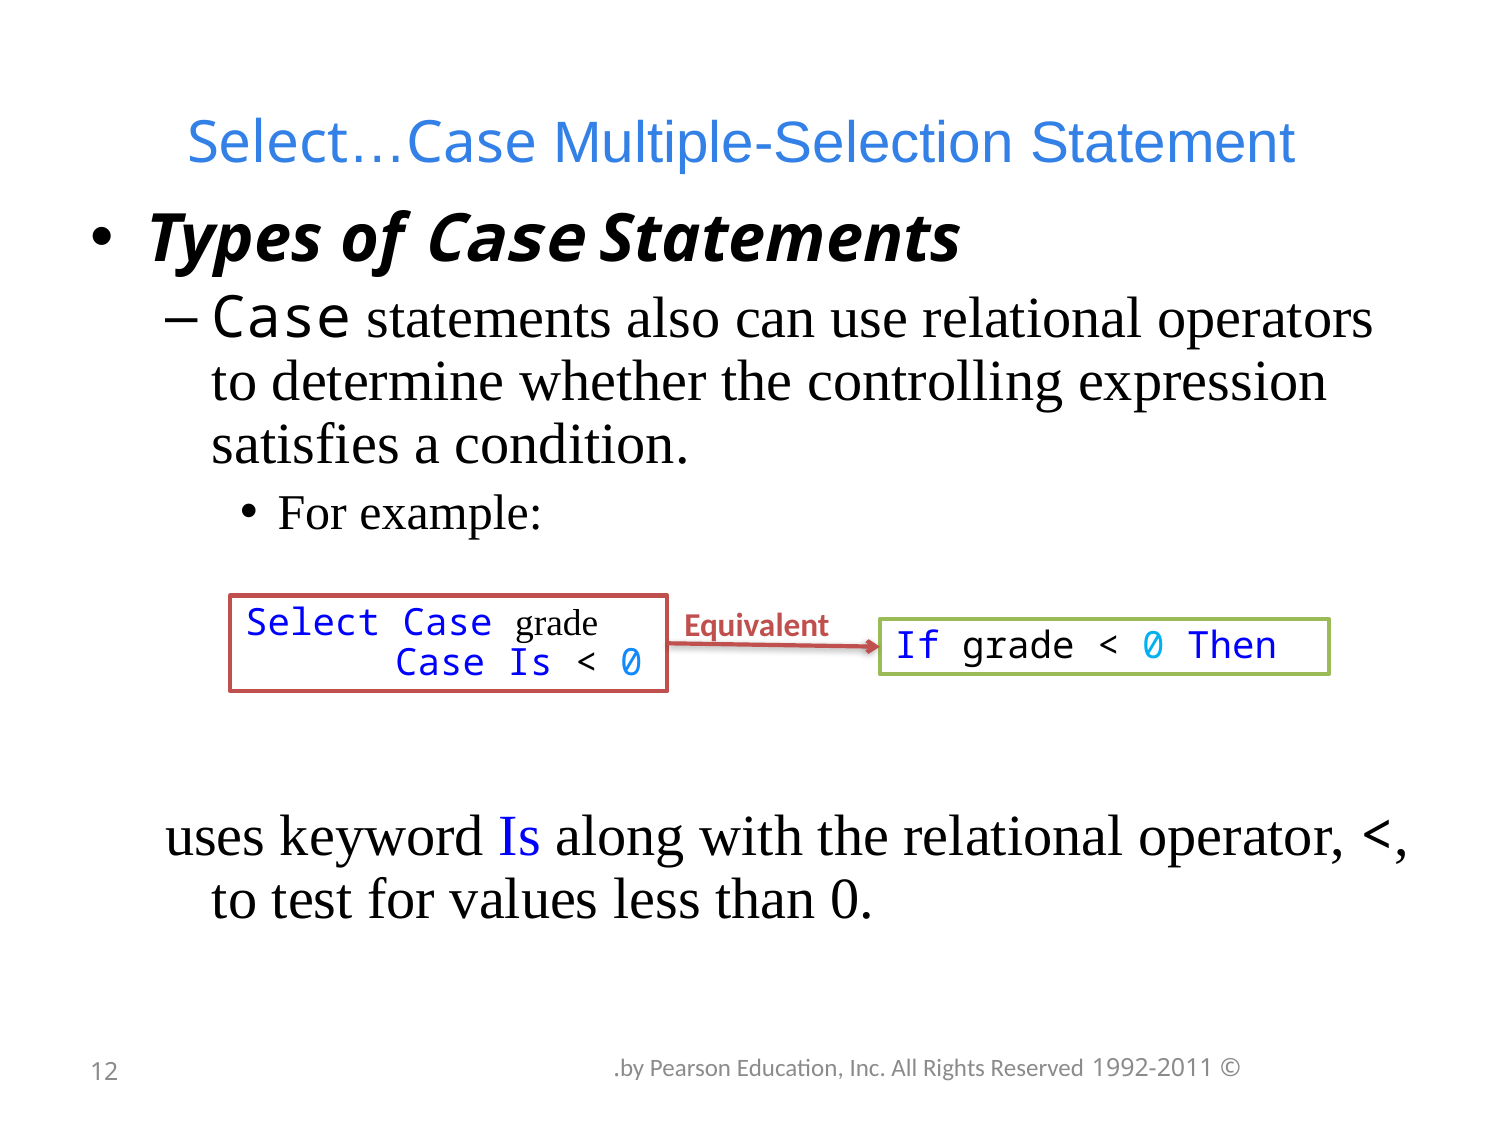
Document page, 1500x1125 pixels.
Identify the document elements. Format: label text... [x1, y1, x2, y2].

list Types of Case Statements Case statements also can use relational operators to determine whether the controlling expression satisfies a condition. For example: uses keyword Is along with the relational operator, <, to test for values less than 0. [75, 196, 1425, 1035]
slide_number 12 [75, 1042, 425, 1103]
text_box Select Case grade Case Is < 0 [228, 593, 669, 693]
text_box Equivalent [667, 595, 845, 643]
footer © 1992-2011 by Pearson Education, Inc. All Rights Reserved. [431, 1046, 1424, 1087]
text_box If grade < 0 Then [878, 617, 1331, 676]
title Select…Case Multiple-Selection Statement [75, 45, 1425, 196]
